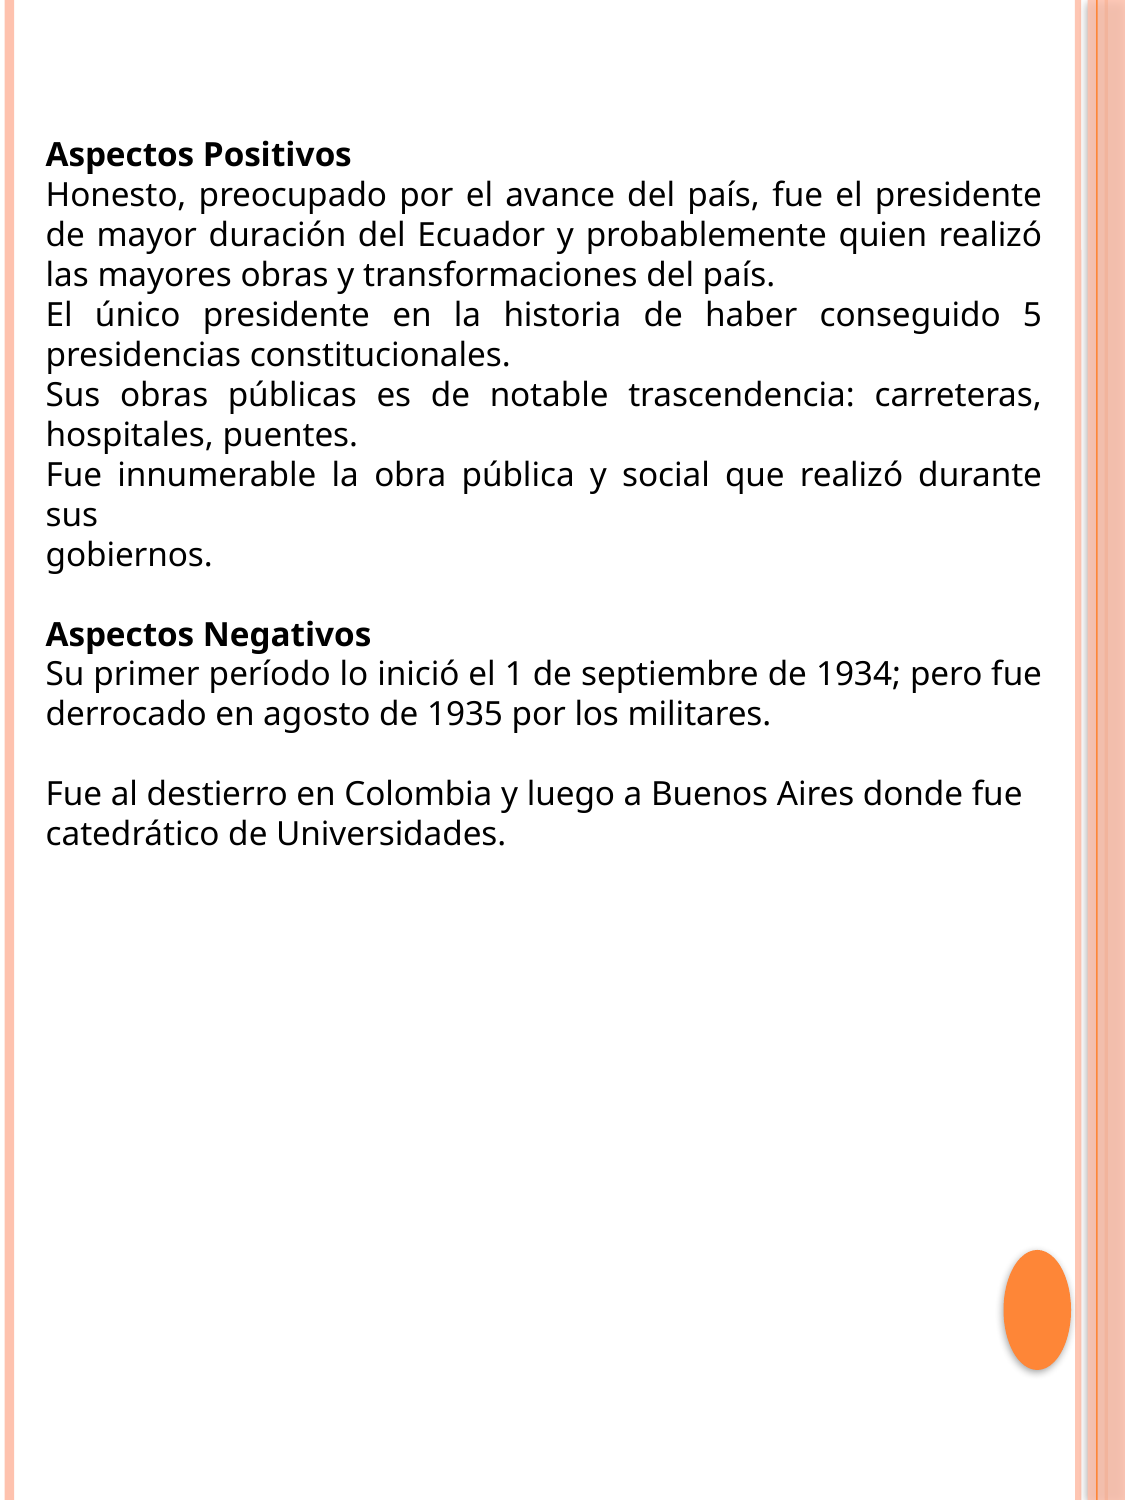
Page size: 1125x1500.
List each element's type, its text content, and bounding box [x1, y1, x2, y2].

text_box Aspectos Positivos Honesto, preocupado por el avance del país, fue el presidente de mayor duración del Ecuador y probablemente quien realizó las mayores obras y transformaciones del país. El único presidente en la historia de haber conseguido 5 presidencias constitucionales. Sus obras públicas es de notable trascendencia: carreteras, hospitales, puentes. Fue innumerable la obra pública y social que realizó durante sus gobiernos. Aspectos Negativos Su primer período lo inició el 1 de septiembre de 1934; pero fue derrocado en agosto de 1935 por los militares. Fue al destierro en Colombia y luego a Buenos Aires donde fue catedrático de Universidades. [30, 86, 1059, 860]
